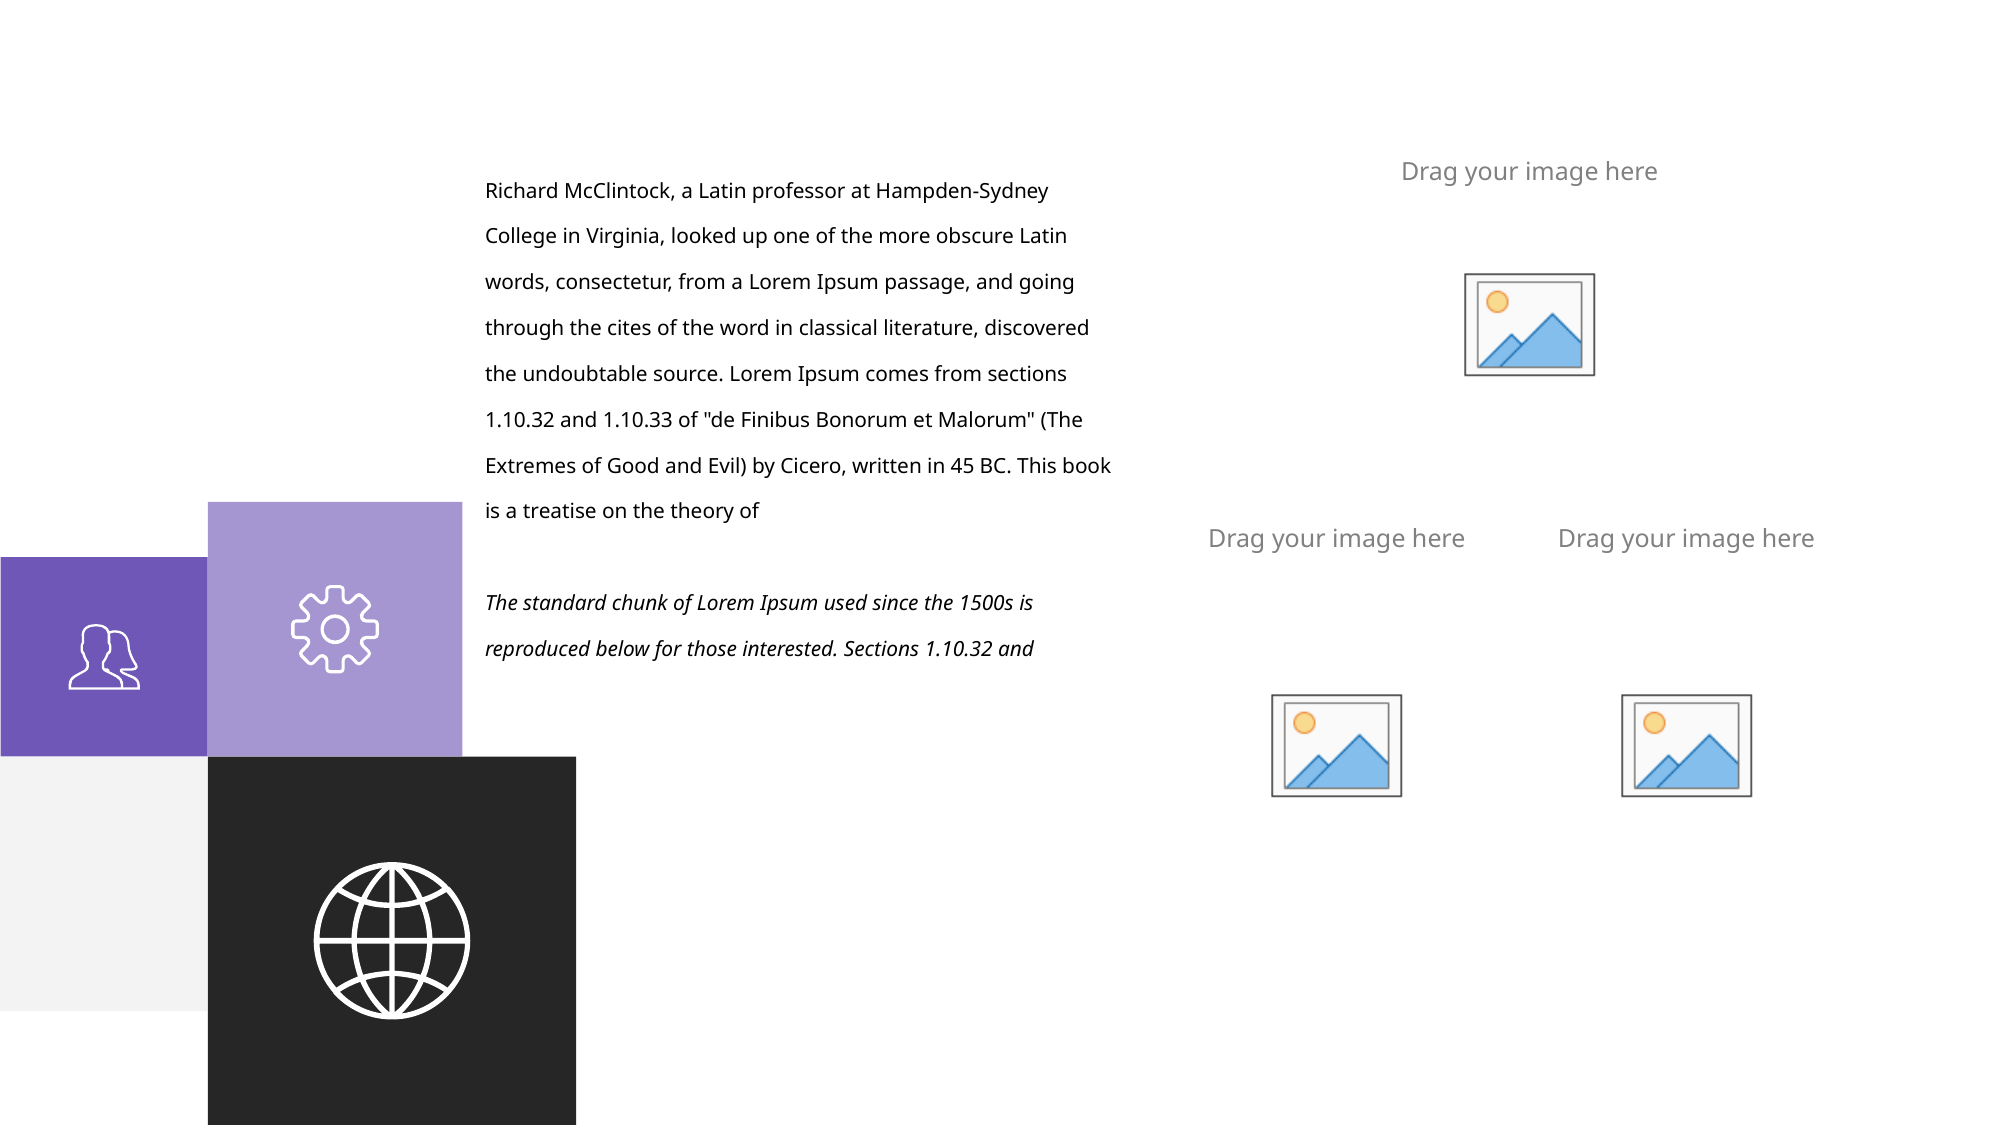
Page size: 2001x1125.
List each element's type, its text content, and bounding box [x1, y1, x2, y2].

picture [1187, 515, 1486, 978]
picture [1187, 147, 1872, 502]
text_box [291, 585, 379, 674]
picture [1501, 515, 1872, 978]
text_box [313, 862, 471, 1020]
text_box [207, 501, 463, 756]
text_box [207, 756, 577, 1125]
text_box [0, 756, 209, 1012]
text_box Richard McClintock, a Latin professor at Hampden-Sydney College in Virginia, looked up one of the more obscure Latin words, consectetur, from a Lorem Ipsum passage, and going through the cites of the word in classical literature, discovered the undoubtable source. Lorem Ipsum comes from sections 1.10.32 and 1.10.33 of "de Finibus Bonorum et Malorum" (The Extremes of Good and Evil) by Cicero, written in 45 BC. This book is a treatise on the theory of The standard chunk of Lorem Ipsum used since the 1500s is reproduced below for those interested. Sections 1.10.32 and [470, 149, 1129, 668]
text_box [68, 624, 140, 690]
text_box [0, 556, 207, 756]
